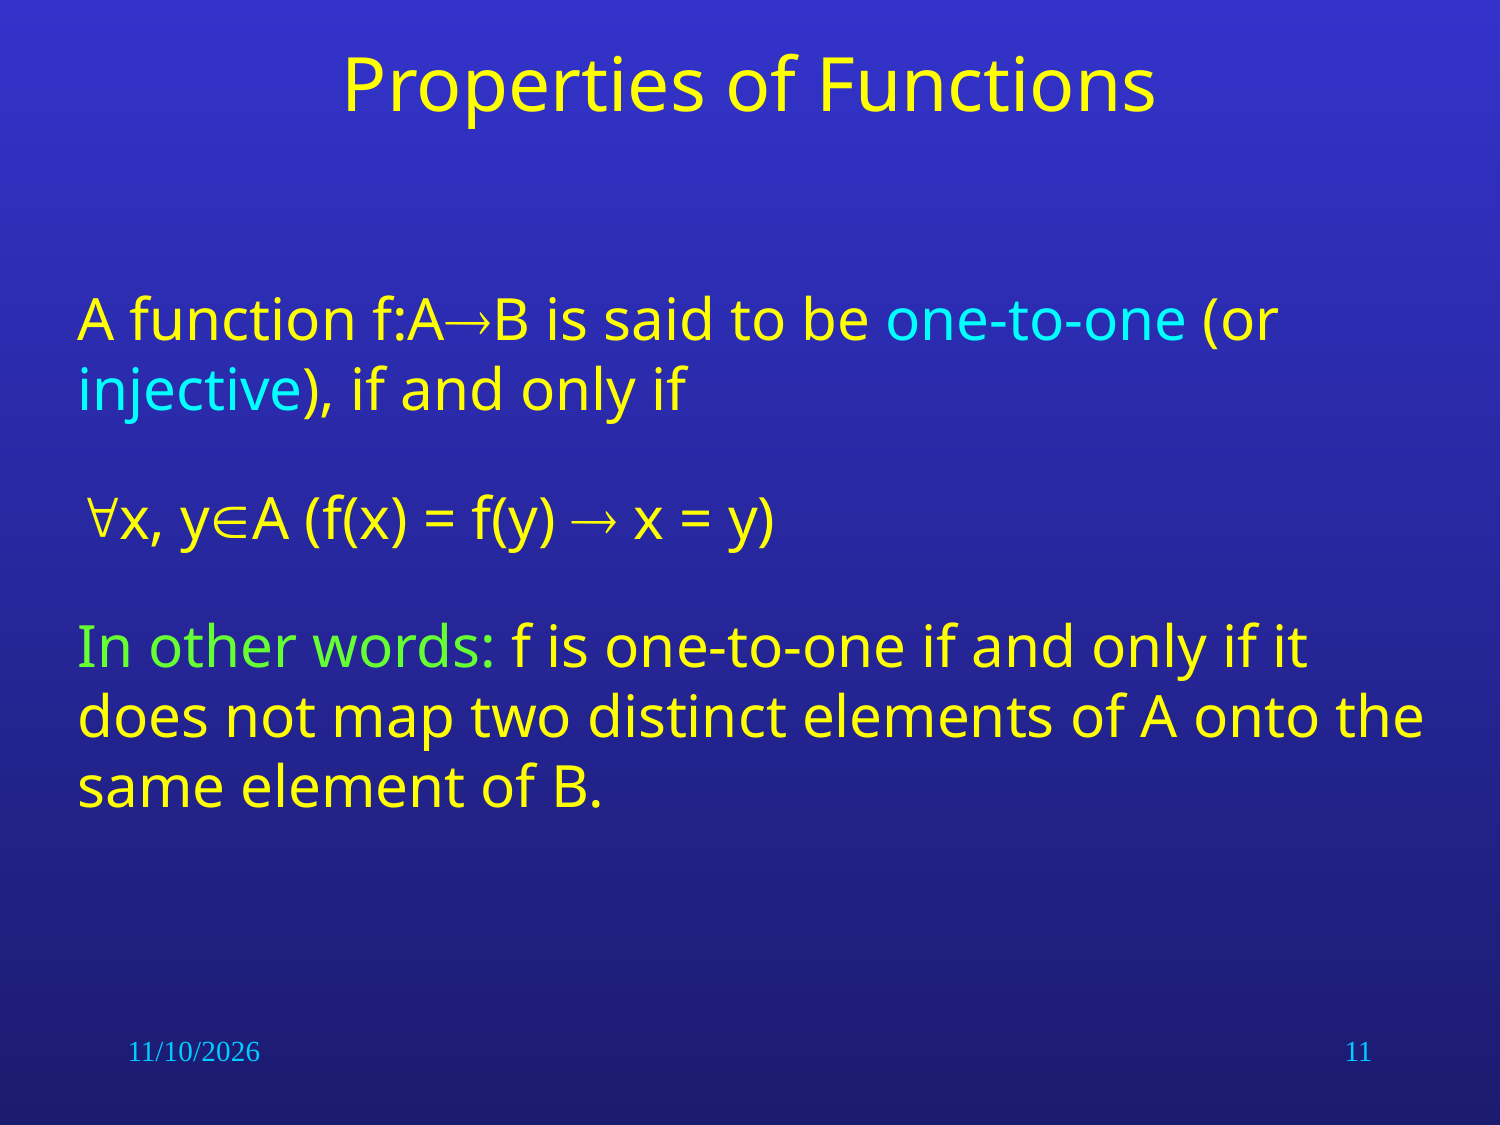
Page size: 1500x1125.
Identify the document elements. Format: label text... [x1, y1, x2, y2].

slide_number 11 [1074, 1025, 1388, 1100]
title Properties of Functions [112, 24, 1388, 138]
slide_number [112, 1025, 425, 1100]
list A function f:AB is said to be one-to-one (or injective), if and only if x, yA (f(x) = f(y)  x = y) In other words: f is one-to-one if and only if it does not map two distinct elements of A onto the same element of B. [62, 275, 1463, 1000]
